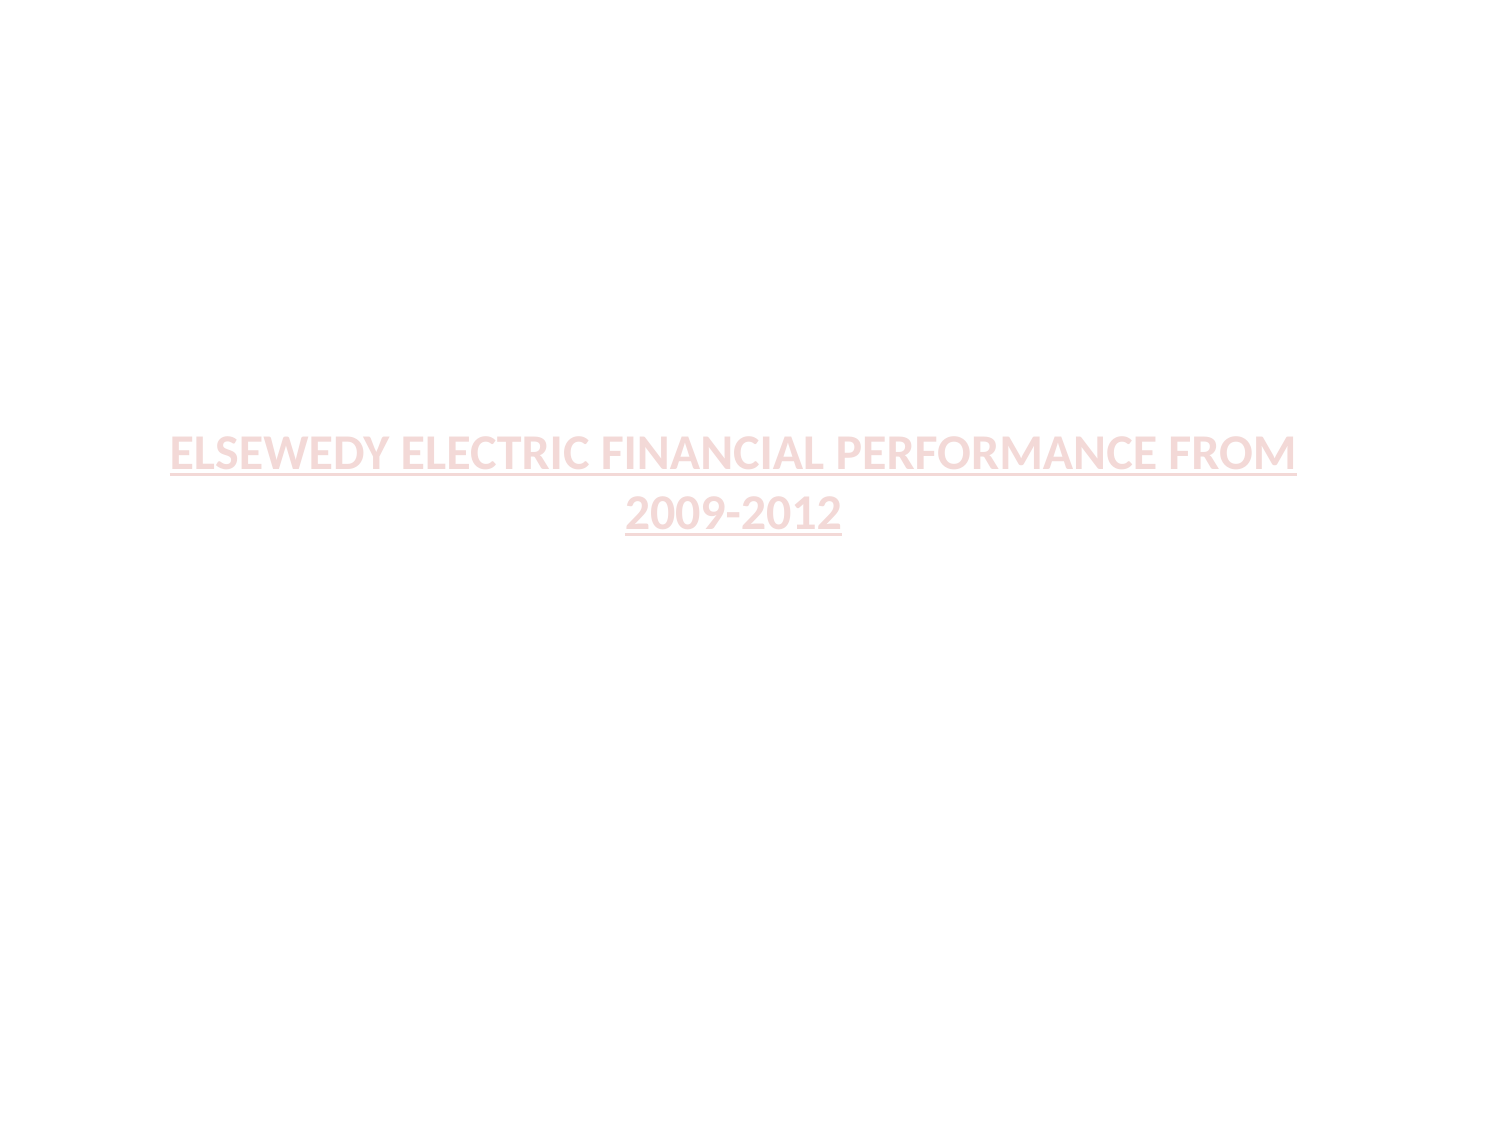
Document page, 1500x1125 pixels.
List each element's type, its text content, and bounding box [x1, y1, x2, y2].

text_box ELSEWEDY ELECTRIC FINANCIAL PERFORMANCE FROM 2009-2012 [137, 412, 1330, 548]
